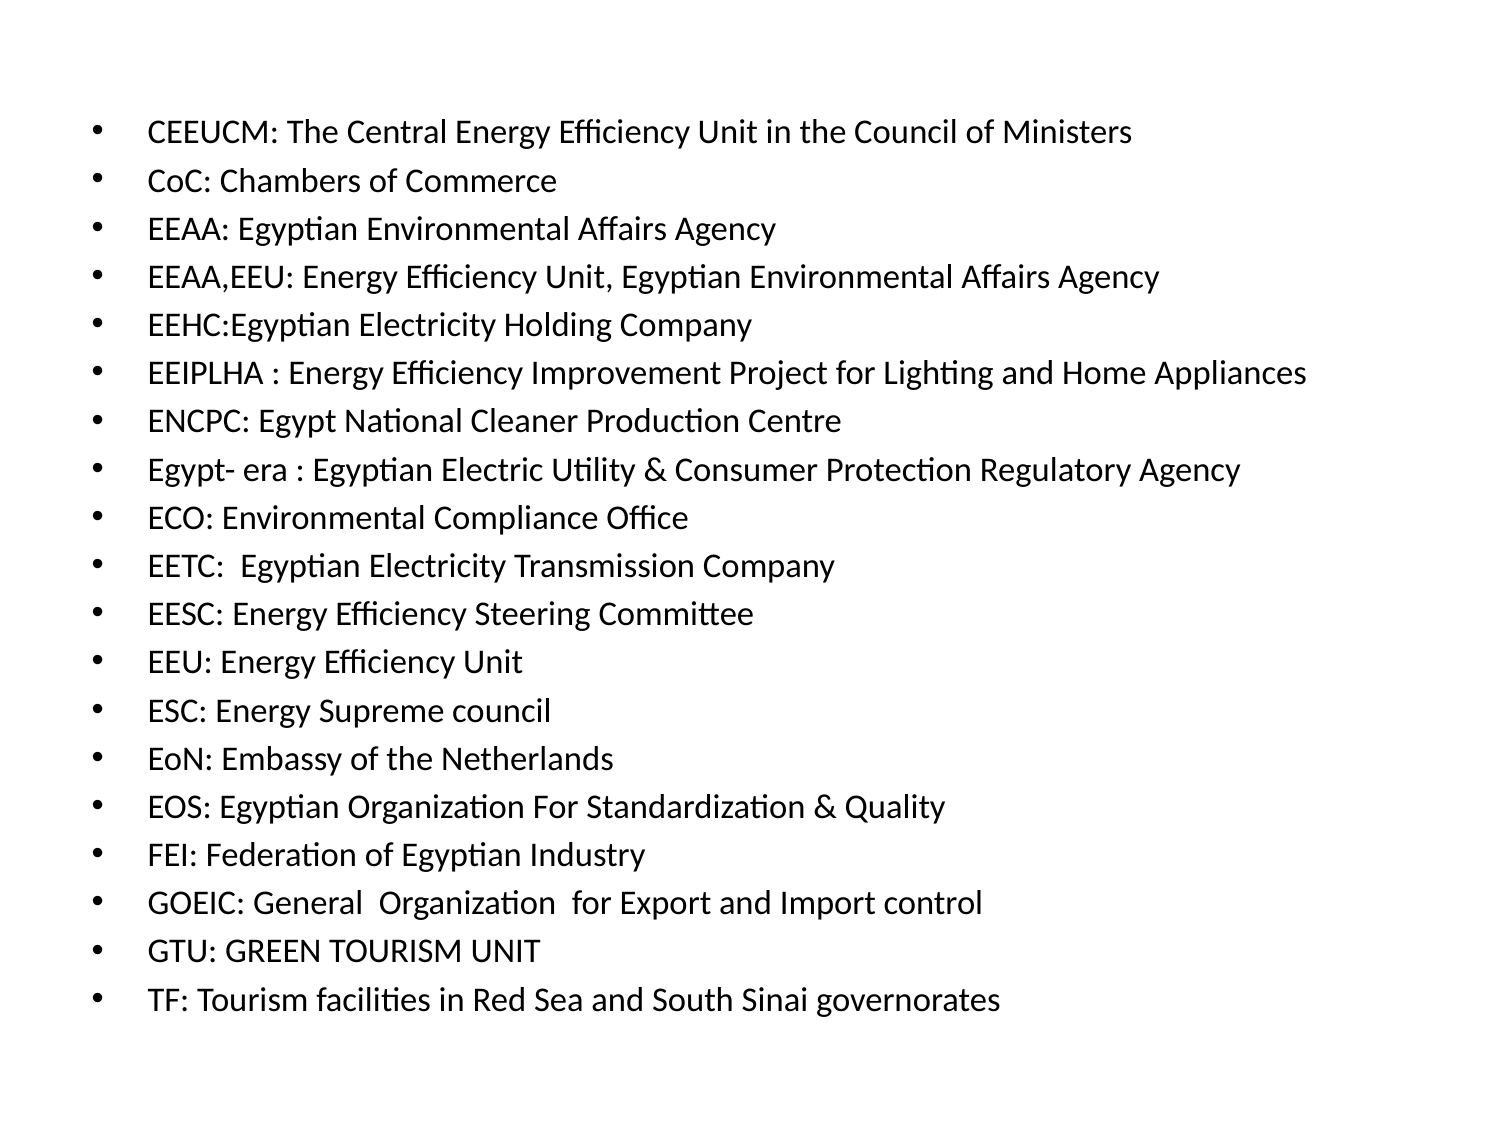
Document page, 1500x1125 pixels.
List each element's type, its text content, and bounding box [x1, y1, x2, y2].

list CEEUCM: The Central Energy Efficiency Unit in the Council of Ministers CoC: Chambers of Commerce EEAA: Egyptian Environmental Affairs Agency EEAA,EEU: Energy Efficiency Unit, Egyptian Environmental Affairs Agency EEHC:Egyptian Electricity Holding Company EEIPLHA : Energy Efficiency Improvement Project for Lighting and Home Appliances ENCPC: Egypt National Cleaner Production Centre Egypt- era : Egyptian Electric Utility & Consumer Protection Regulatory Agency ECO: Environmental Compliance Office EETC: Egyptian Electricity Transmission Company EESC: Energy Efficiency Steering Committee EEU: Energy Efficiency Unit ESC: Energy Supreme council EoN: Embassy of the Netherlands EOS: Egyptian Organization For Standardization & Quality FEI: Federation of Egyptian Industry GOEIC: General Organization for Export and Import control GTU: GREEN TOURISM UNIT TF: Tourism facilities in Red Sea and South Sinai governorates [76, 101, 1388, 1028]
